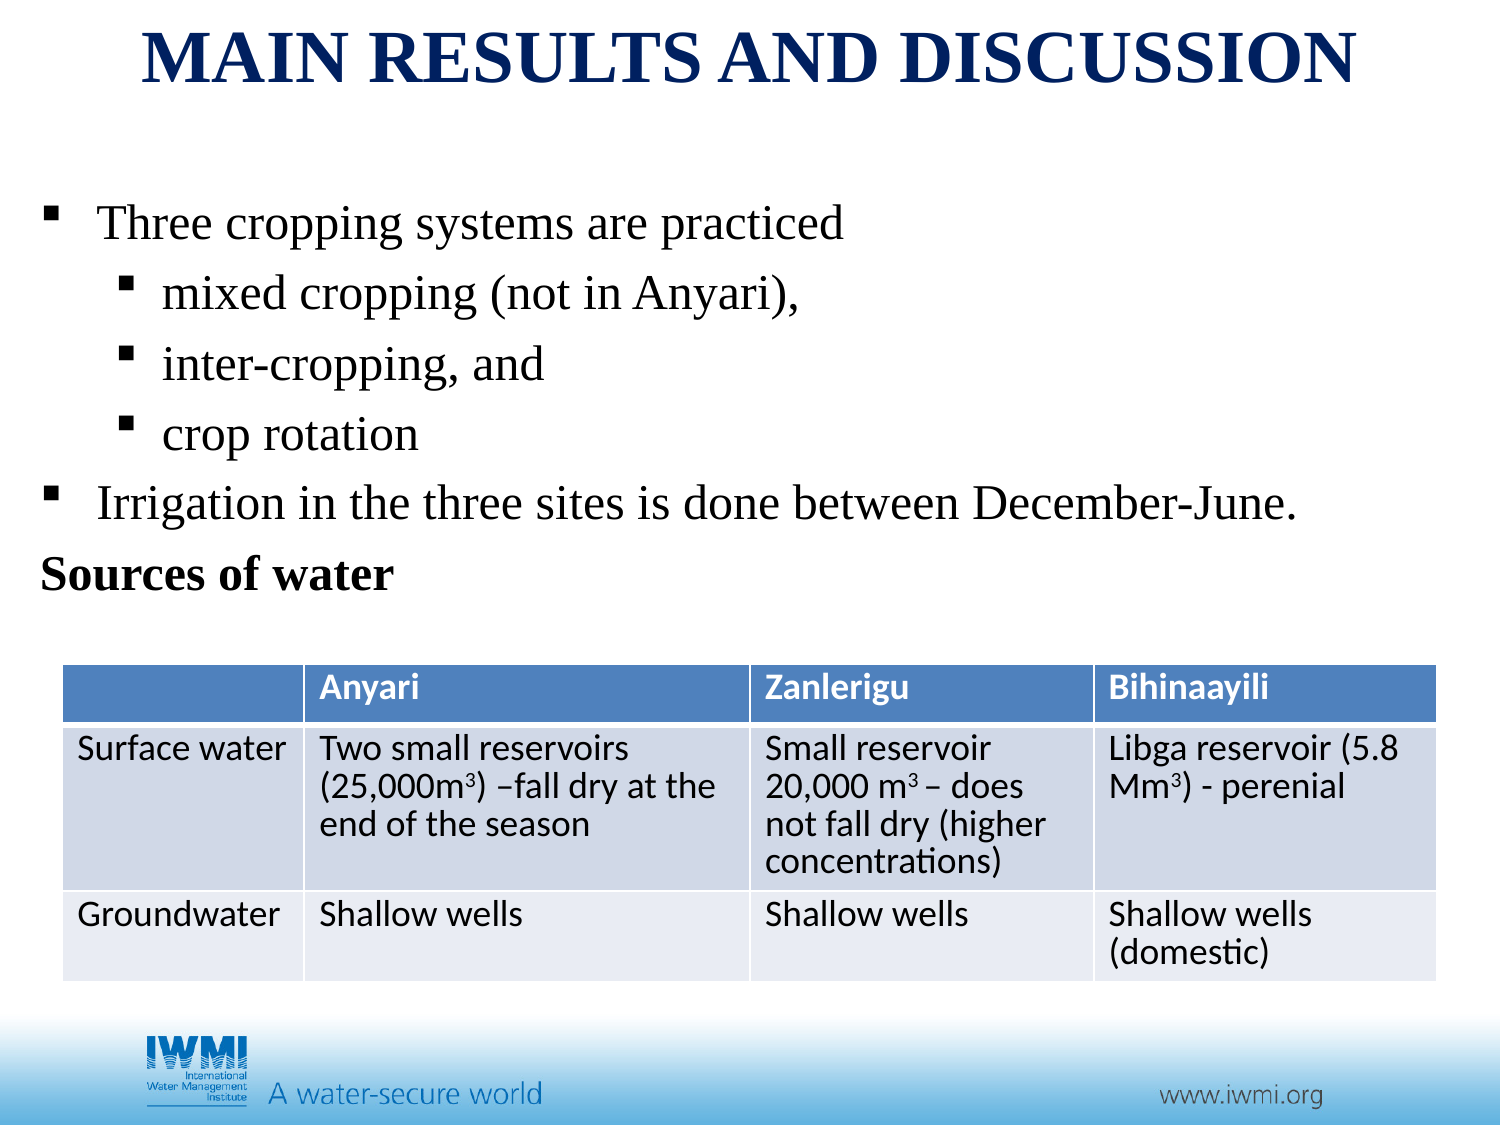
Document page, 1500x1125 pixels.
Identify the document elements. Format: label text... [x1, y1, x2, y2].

table_cell Two small reservoirs (25,000m3) –fall dry at the end of the season [305, 728, 749, 890]
table_cell Groundwater [63, 892, 303, 981]
table_cell Surface water [63, 728, 303, 890]
table_header Zanlerigu [751, 665, 1093, 722]
table_header [63, 665, 303, 722]
table_header Bihinaayili [1095, 665, 1436, 722]
table_header Anyari [305, 665, 749, 722]
table_cell Shallow wells [751, 892, 1093, 981]
table_cell Shallow wells (domestic) [1095, 892, 1436, 981]
table_cell Shallow wells [305, 892, 749, 981]
list Three cropping systems are practiced mixed cropping (not in Anyari), inter-cropping, and crop rotation Irrigation in the three sites is done between December-June. Sources of water [24, 112, 1475, 1025]
table_cell Small reservoir 20,000 m3 – does not fall dry (higher concentrations) [751, 728, 1093, 890]
picture [0, 1012, 1500, 1125]
table_cell Libga reservoir (5.8 Mm3) - perenial [1095, 728, 1436, 890]
title Main results and discussion [24, 0, 1475, 112]
